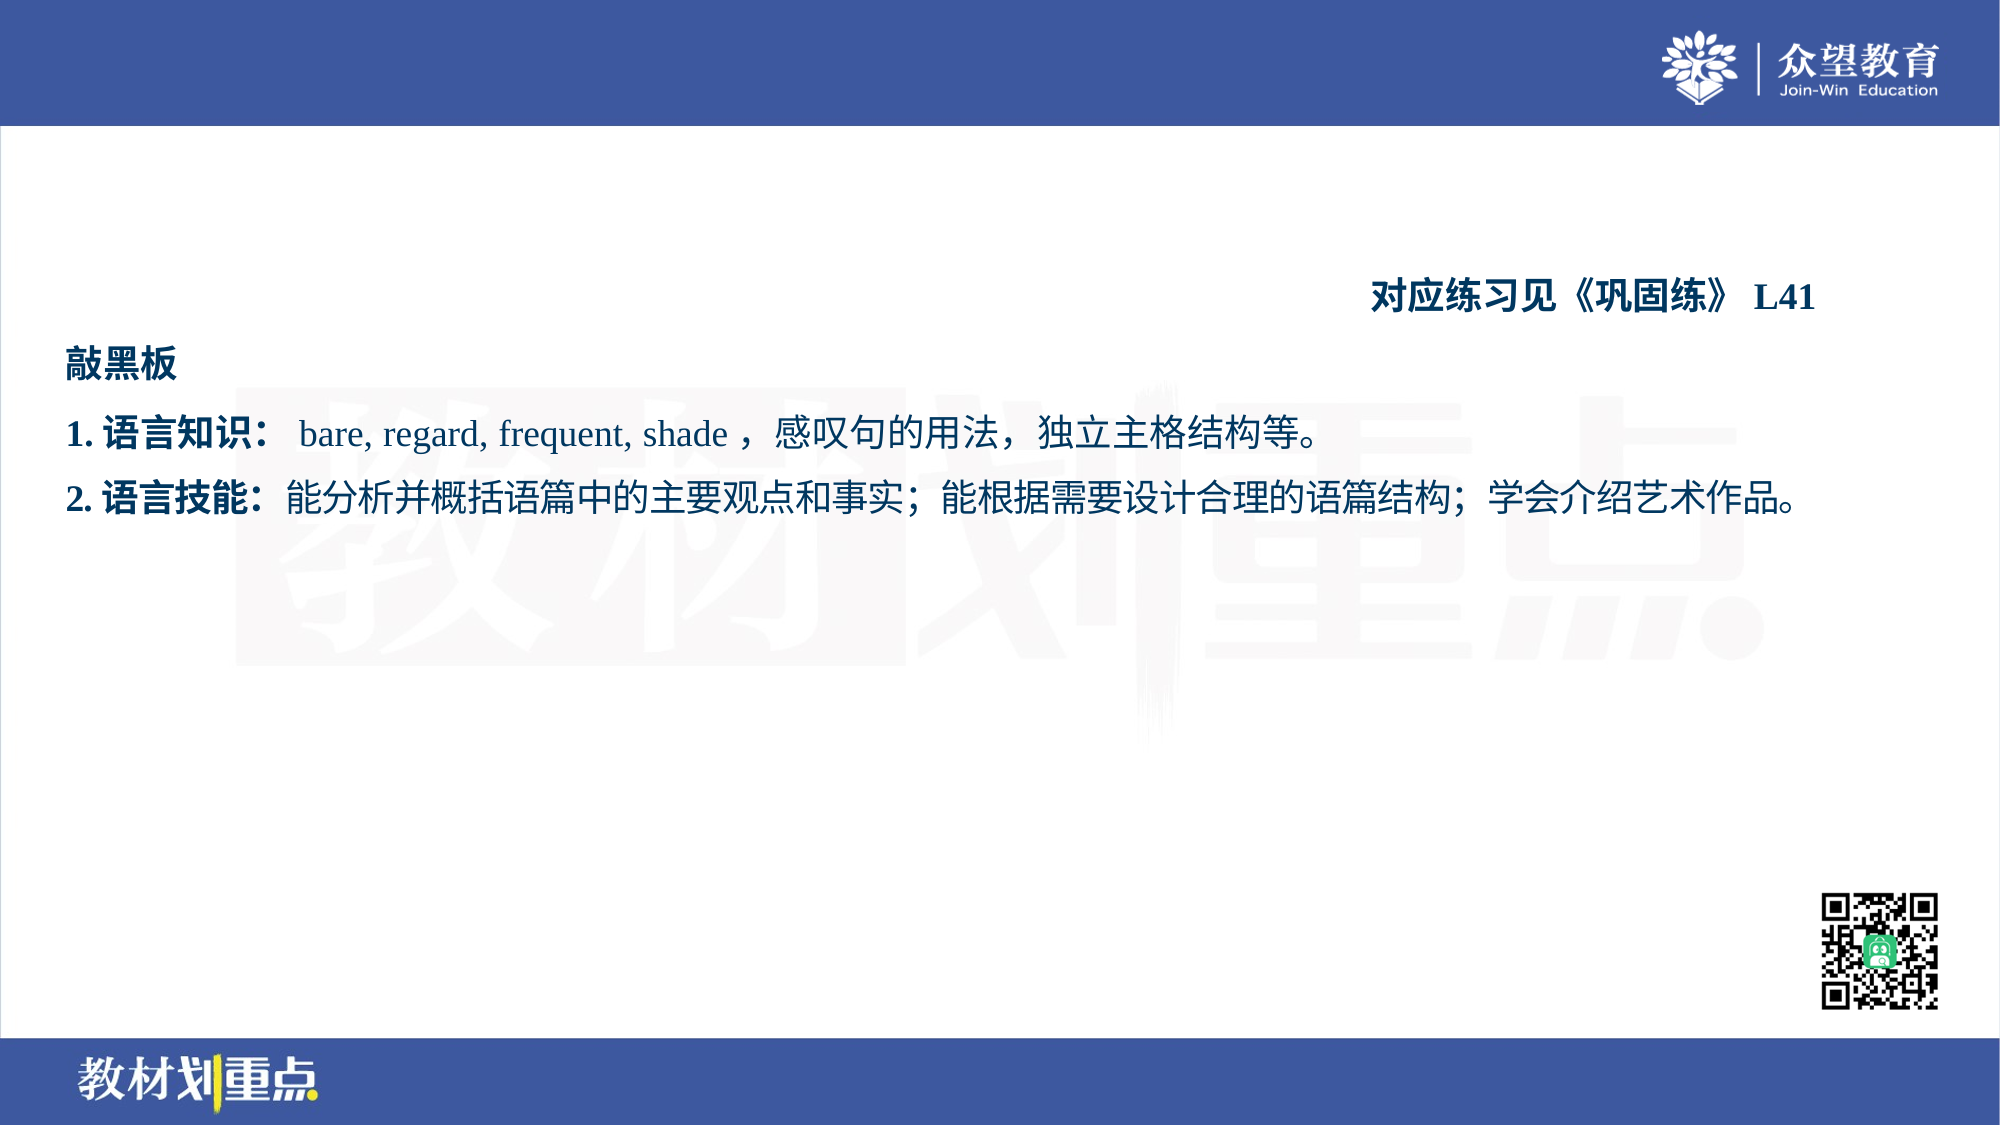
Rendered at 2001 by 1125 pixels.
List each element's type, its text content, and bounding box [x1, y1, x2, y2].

text_box 对应练习见《巩固练》L41 敲黑板 1.语言知识：bare, regard, frequent, shade，感叹句的用法，独立主格结构等。 2.语言技能：能分析并概括语篇中的主要观点和事实；能根据需要设计合理的语篇结构；学会介绍艺术作品。 [82, 247, 1817, 513]
picture [0, 0, 2000, 1125]
